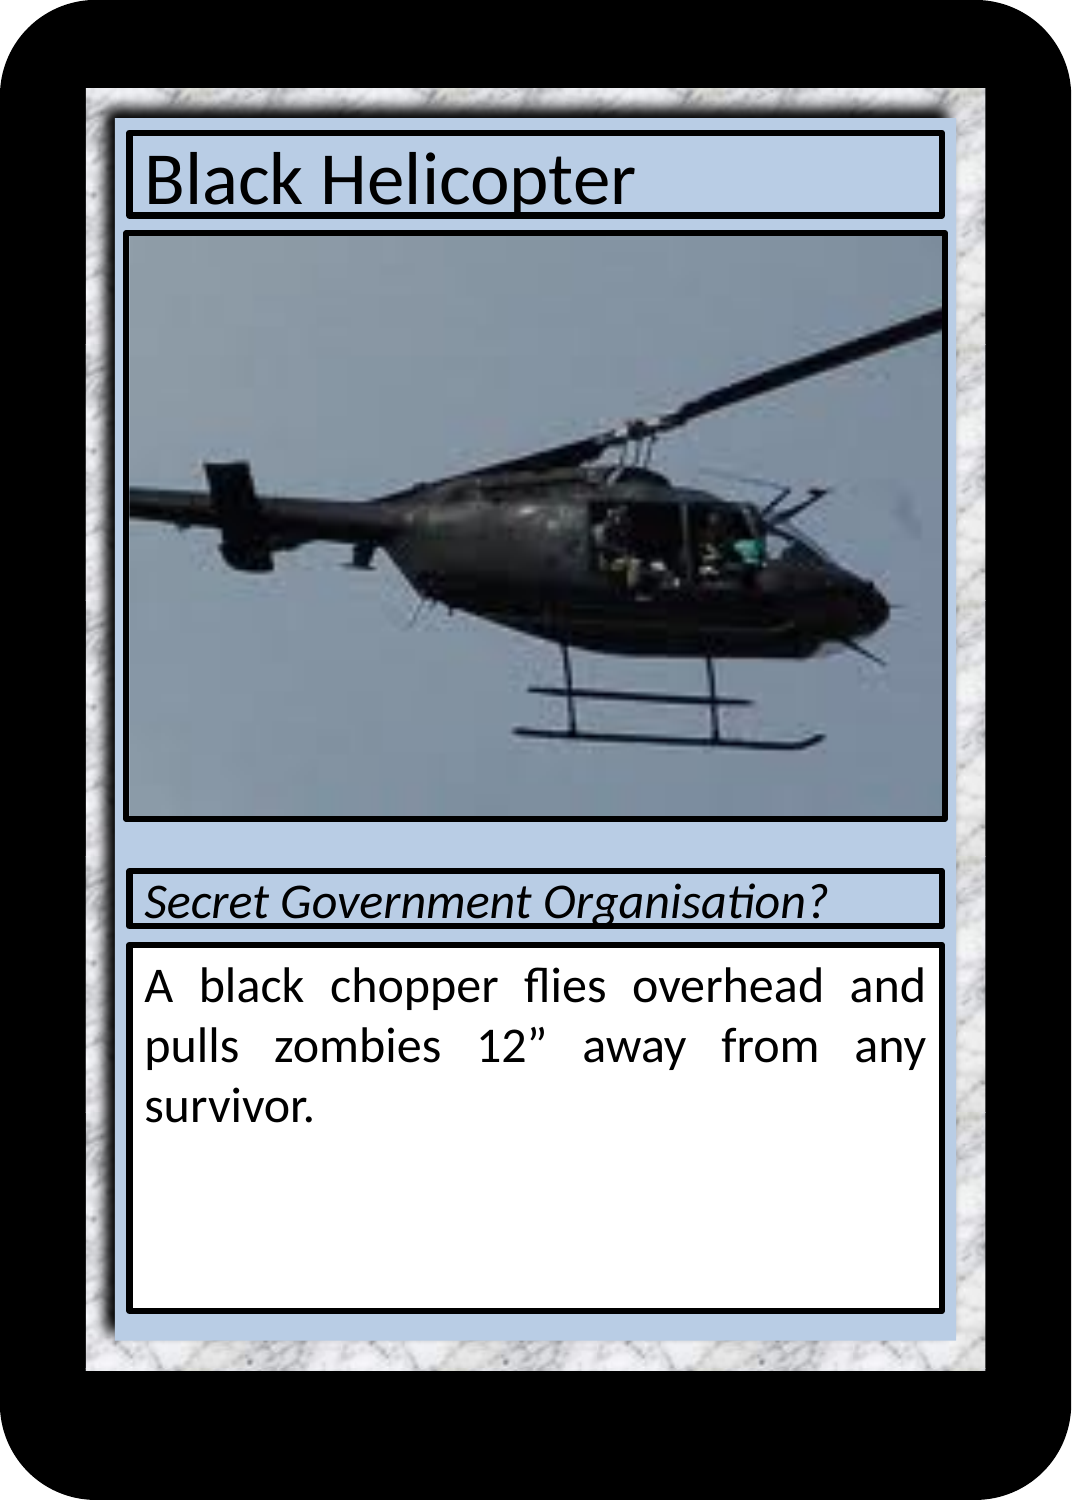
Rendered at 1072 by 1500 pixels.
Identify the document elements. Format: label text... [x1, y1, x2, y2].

list A black chopper flies overhead and pulls zombies 12” away from any survivor. [126, 942, 945, 1314]
title Black Helicopter [126, 130, 945, 219]
picture [85, 88, 986, 1371]
list Secret Government Organisation? [126, 868, 945, 929]
